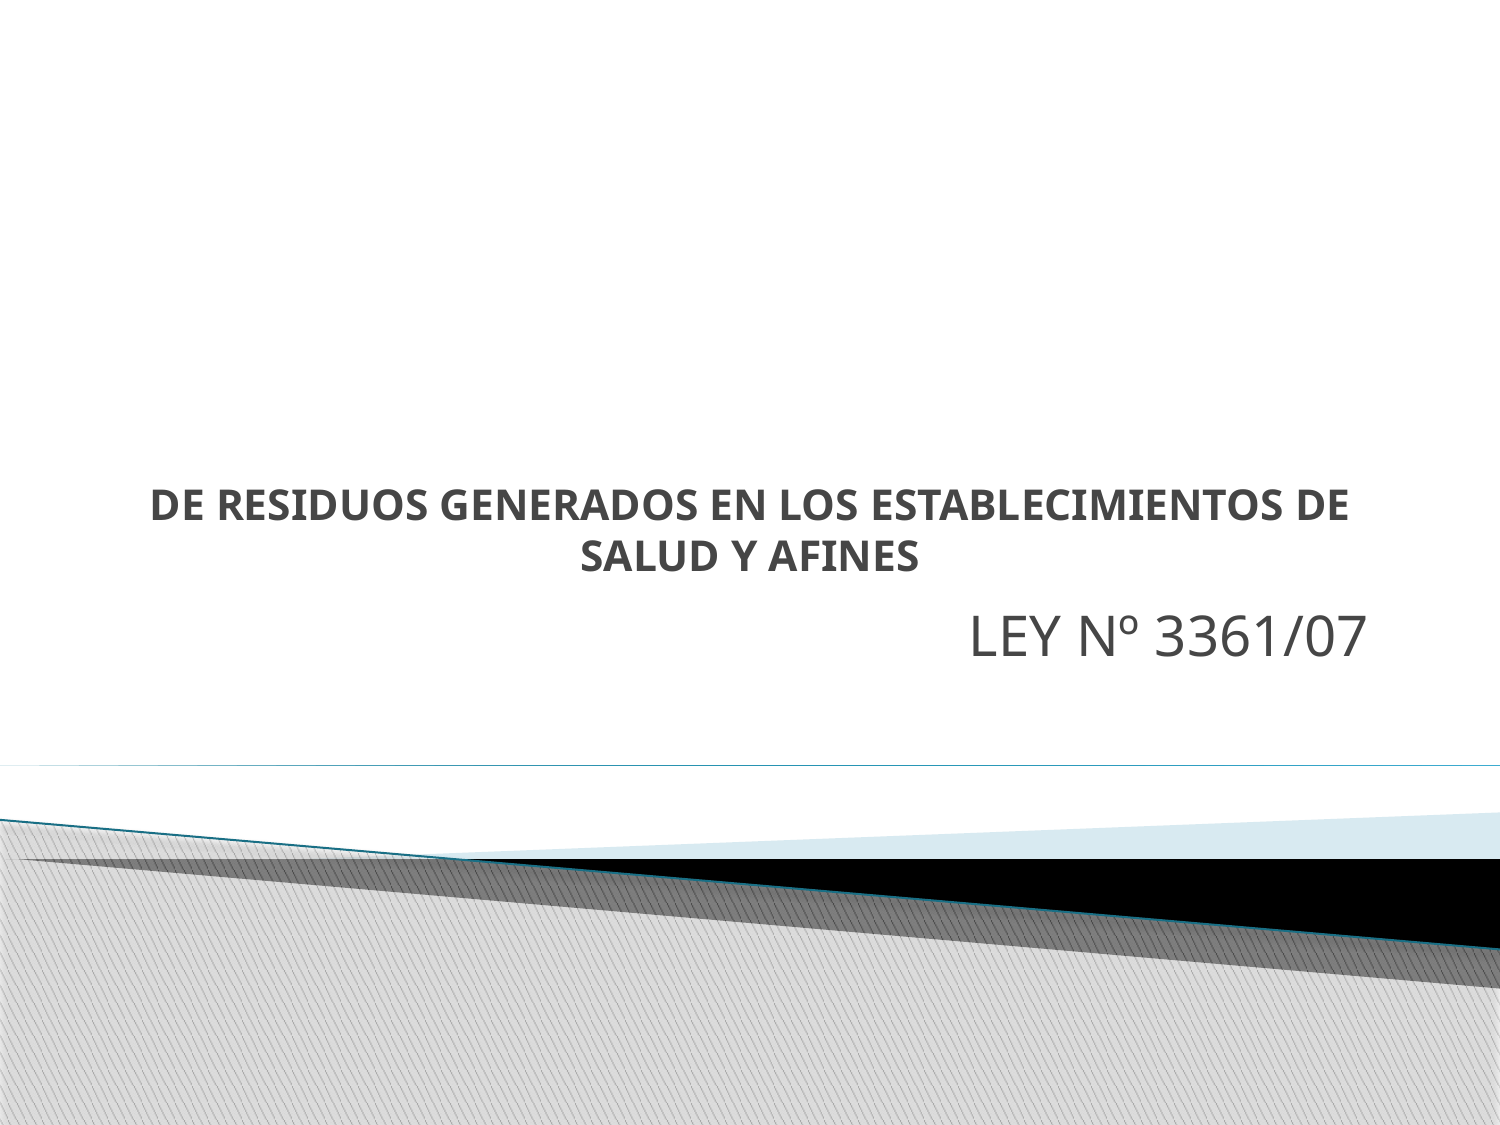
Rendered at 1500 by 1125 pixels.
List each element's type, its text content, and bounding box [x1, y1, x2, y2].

picture [5, 859, 1500, 989]
subtitle LEY Nº 3361/07 [112, 592, 1388, 790]
title DE RESIDUOS GENERADOS EN LOS ESTABLECIMIENTOS DE SALUD Y AFINES [112, 287, 1388, 588]
